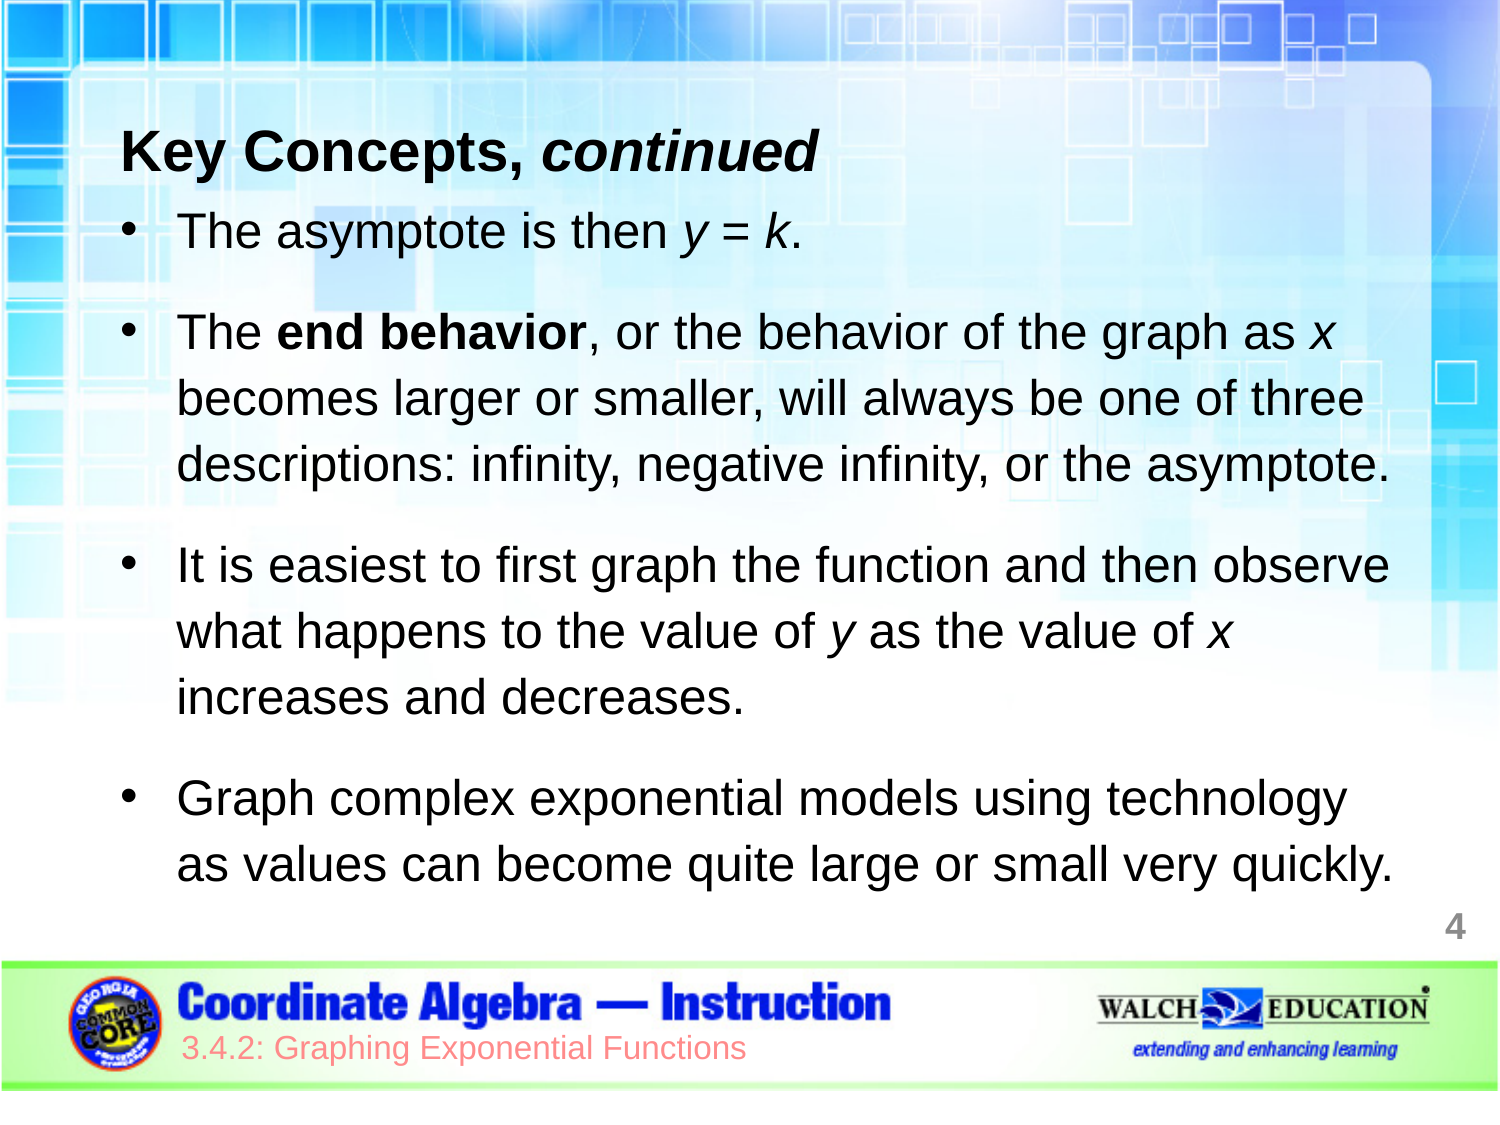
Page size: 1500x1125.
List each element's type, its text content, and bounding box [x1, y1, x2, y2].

footer 3.4.2: Graphing Exponential Functions [166, 1024, 1080, 1069]
slide_number 4 [1361, 901, 1481, 949]
picture [1, 0, 1500, 1091]
subtitle Key Concepts, continued The asymptote is then y = k. The end behavior, or the behavior of the graph as x becomes larger or smaller, will always be one of three descriptions: infinity, negative infinity, or the asymptote. It is easiest to first graph the function and then observe what happens to the value of y as the value of x increases and decreases. Graph complex exponential models using technology as values can become quite large or small very quickly. [105, 105, 1413, 925]
